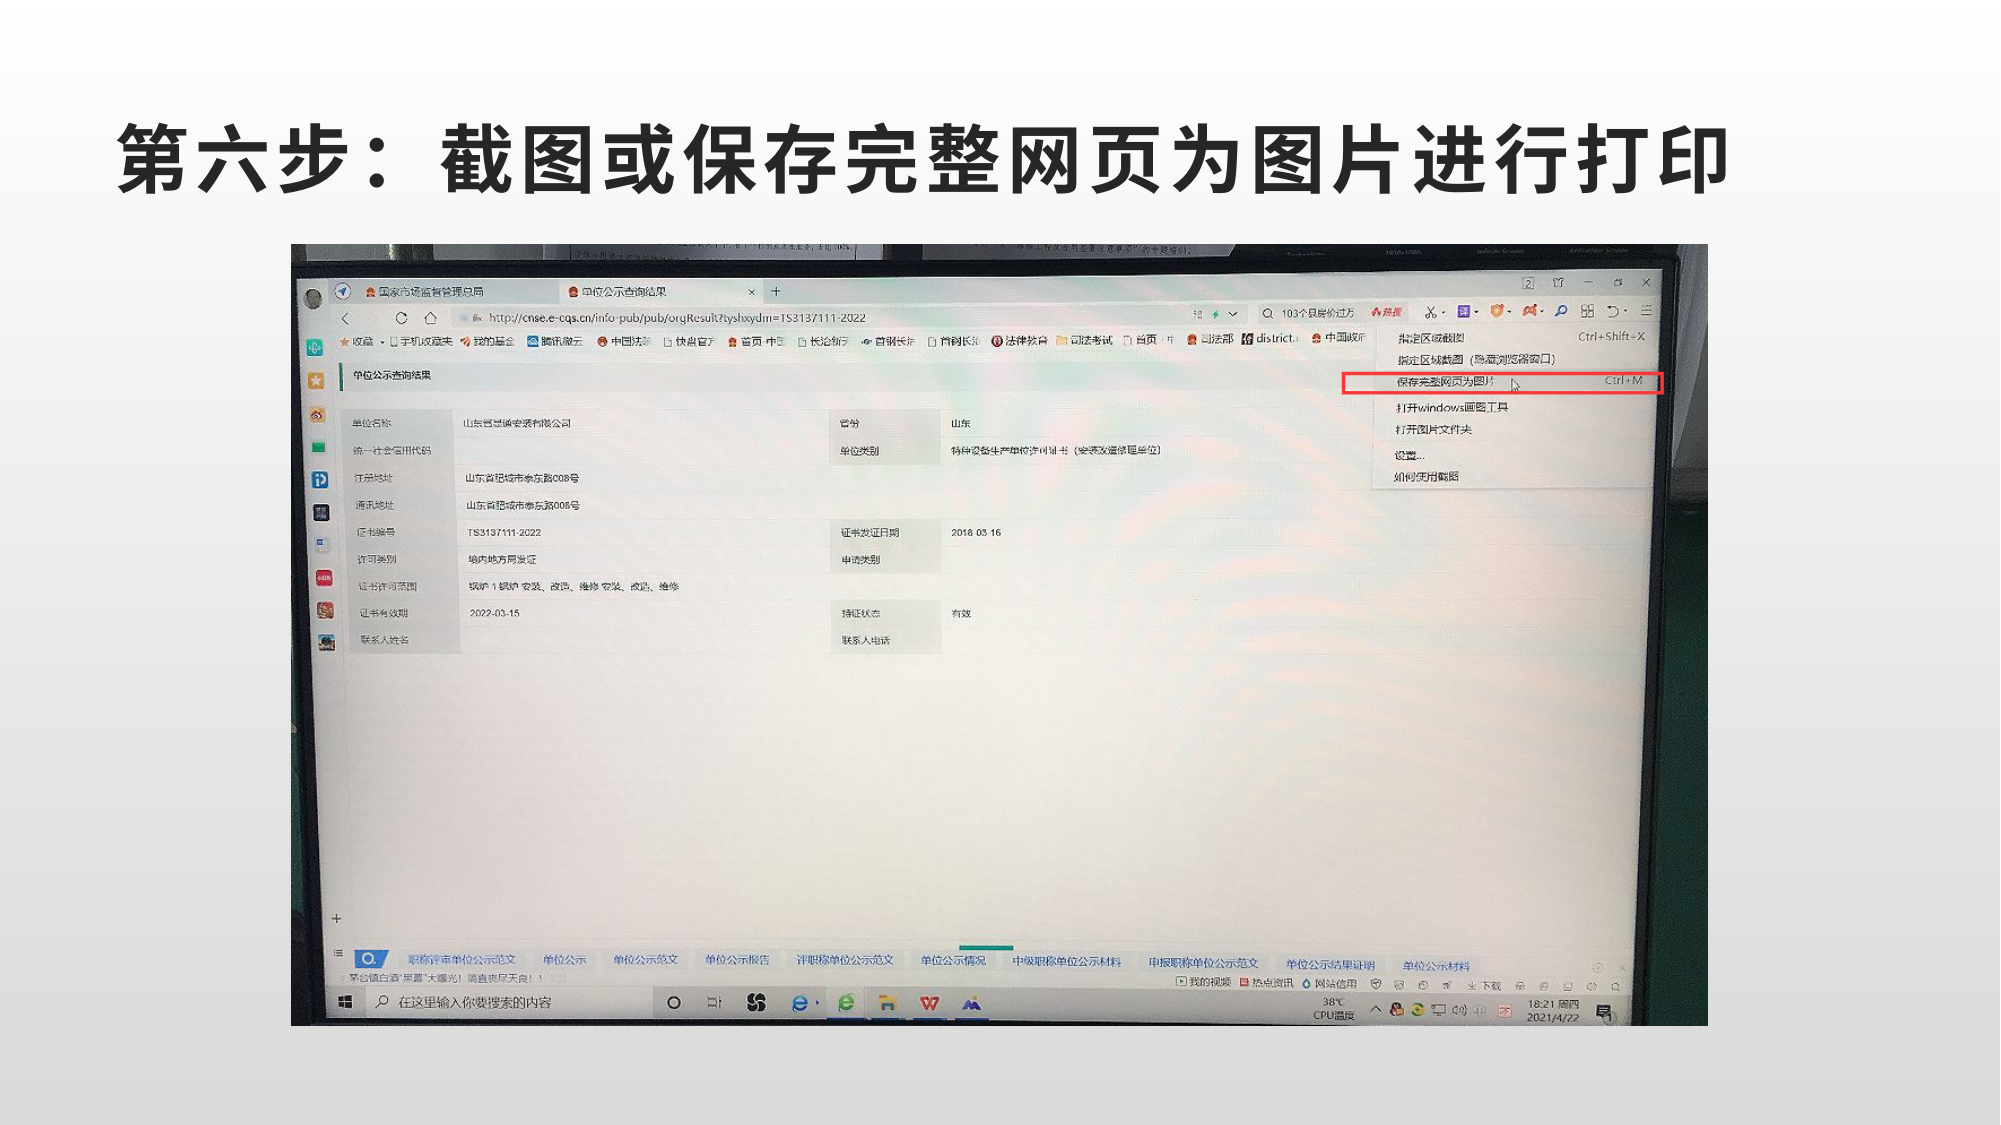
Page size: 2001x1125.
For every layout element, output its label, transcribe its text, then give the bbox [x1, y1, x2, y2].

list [290, 244, 1708, 1026]
title 第六步：截图或保存完整网页为图片进行打印 [99, 99, 1900, 216]
